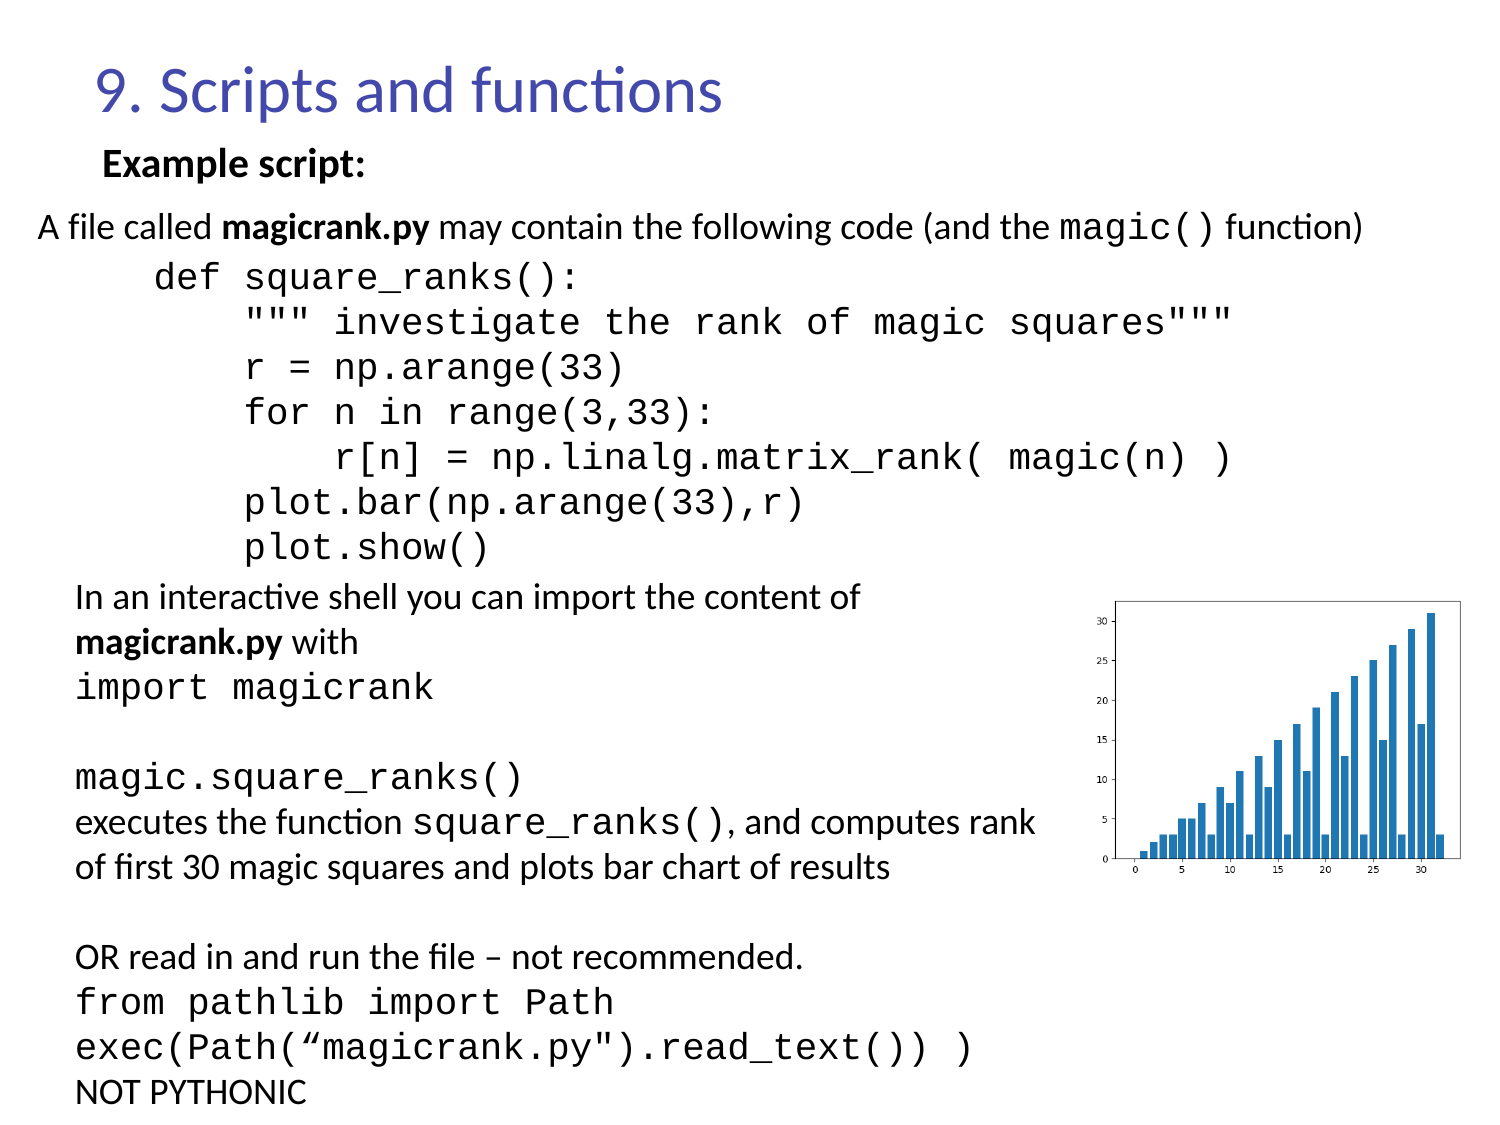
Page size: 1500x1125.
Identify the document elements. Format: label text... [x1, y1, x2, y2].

text_box Example script: [93, 127, 375, 193]
text_box In an interactive shell you can import the content of magicrank.py with import magicrank magic.square_ranks() executes the function square_ranks(), and computes rank of first 30 magic squares and plots bar chart of results OR read in and run the file – not recommended. from pathlib import Path exec(Path(“magicrank.py").read_text()) ) NOT PYTHONIC [66, 563, 1050, 1121]
text_box A file called magicrank.py may contain the following code (and the magic() function) [29, 193, 1424, 255]
picture [1058, 560, 1500, 895]
text_box def square_ranks(): """ investigate the rank of magic squares""" r = np.arange(33) for n in range(3,33): r[n] = np.linalg.matrix_rank( magic(n) ) plot.bar(np.arange(33),r) plot.show() [138, 244, 1249, 575]
text_box 9. Scripts and functions [85, 37, 733, 134]
